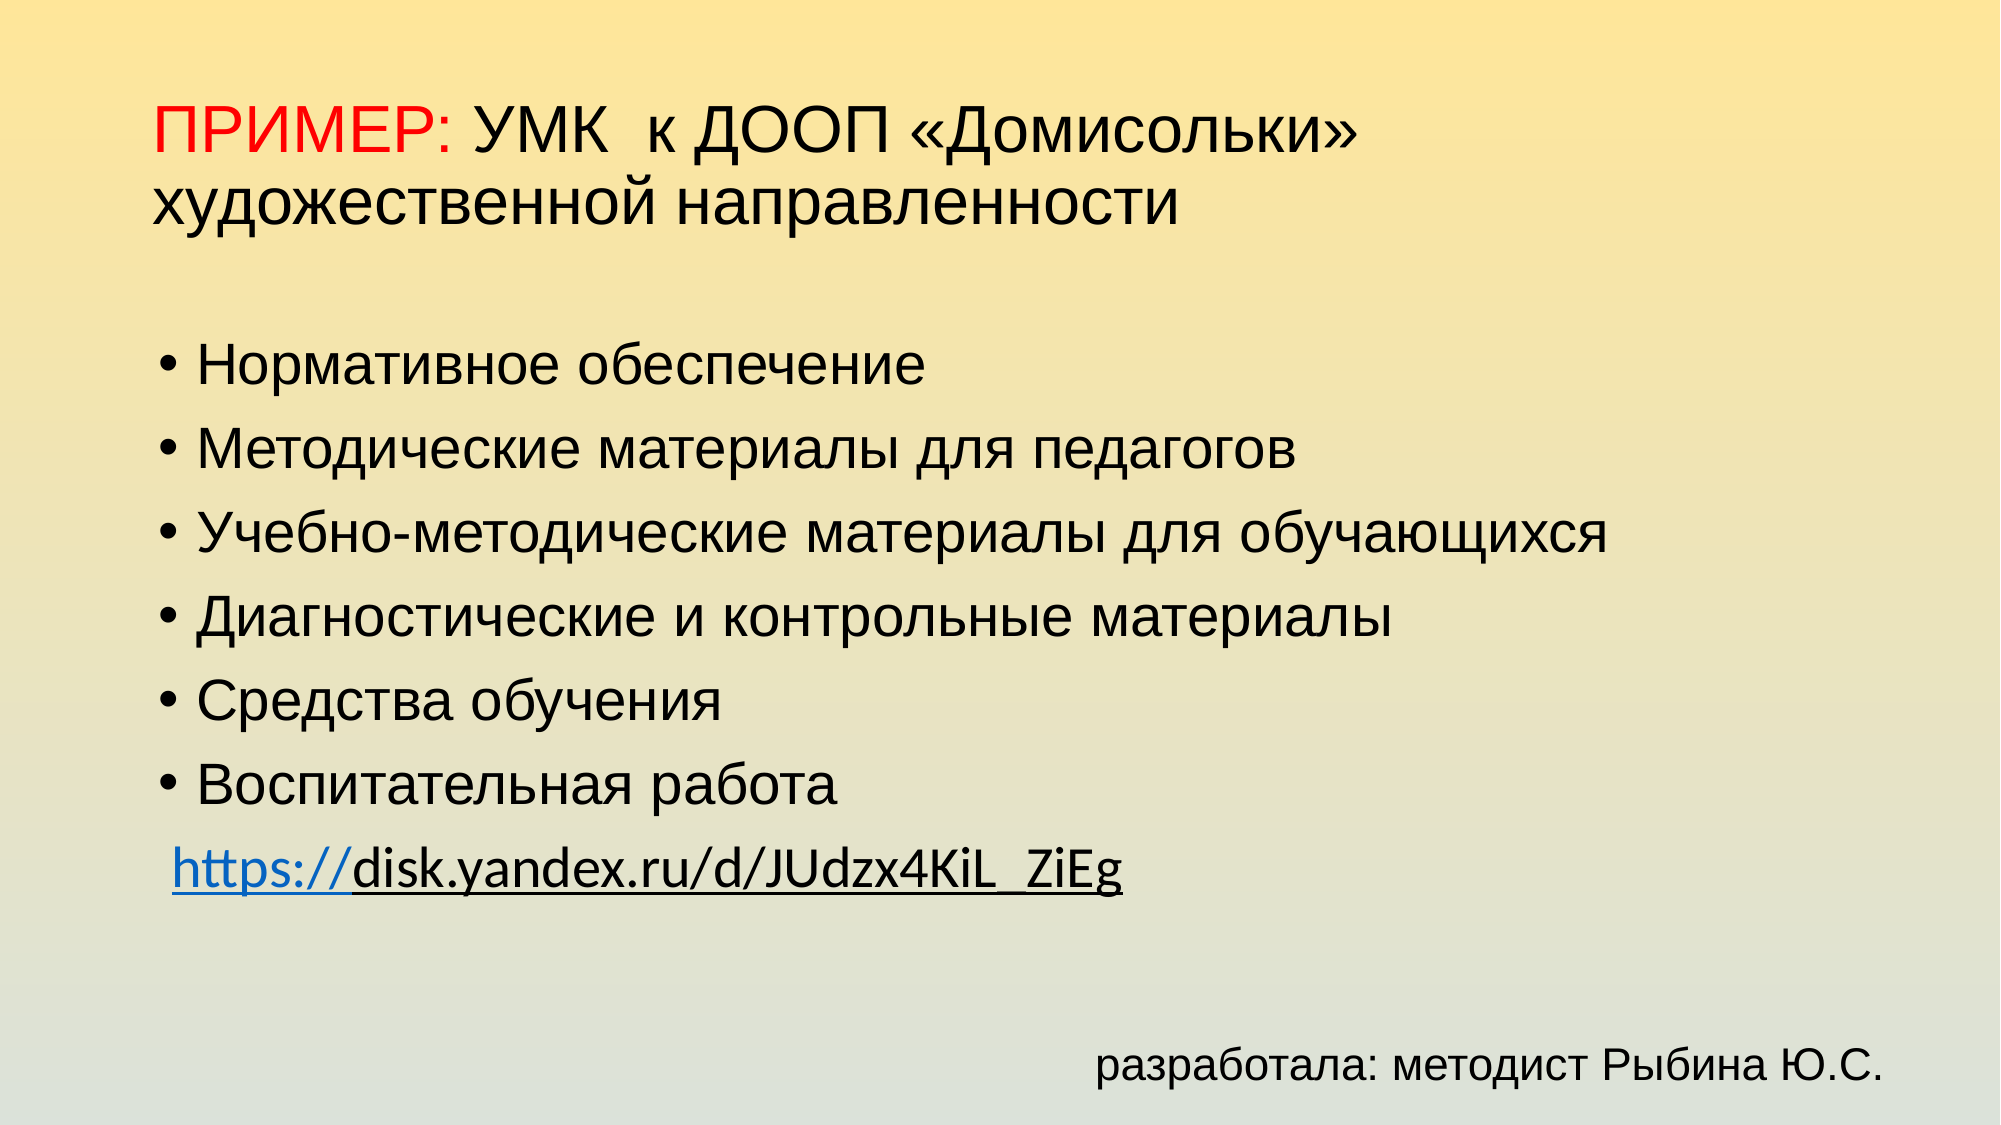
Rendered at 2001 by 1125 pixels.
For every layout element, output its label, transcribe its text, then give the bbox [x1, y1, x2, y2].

title ПРИМЕР: УМК к ДООП «Домисольки» художественной направленности [137, 59, 1863, 275]
list Нормативное обеспечение Методические материалы для педагогов Учебно-методические материалы для обучающихся Диагностические и контрольные материалы Средства обучения Воспитательная работа https://disk.yandex.ru/d/JUdzx4KiL_ZiEg [143, 327, 1869, 965]
text_box разработала: методист Рыбина Ю.С. [1080, 1027, 1901, 1097]
